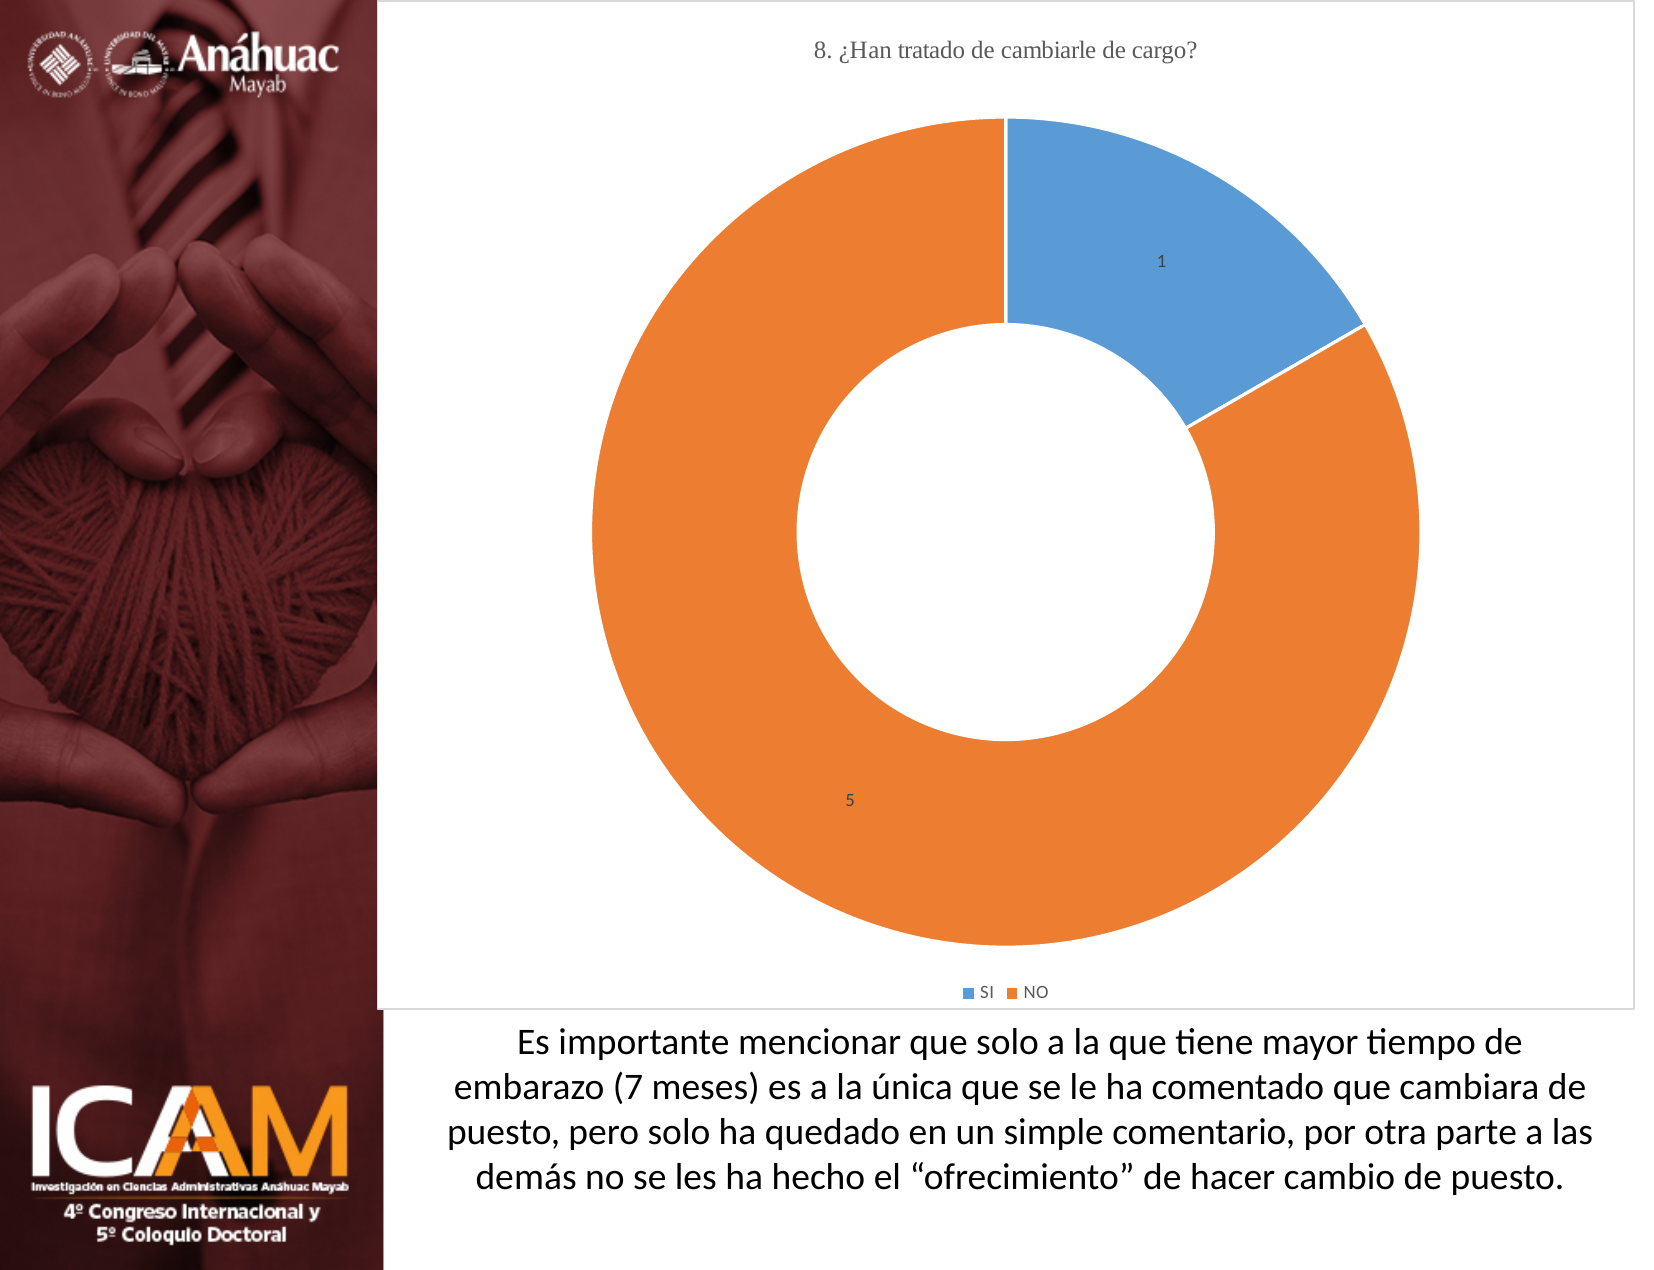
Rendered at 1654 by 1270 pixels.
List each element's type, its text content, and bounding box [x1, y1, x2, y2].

picture [0, 0, 1654, 1270]
text_box Es importante mencionar que solo a la que tiene mayor tiempo de embarazo (7 meses) es a la única que se le ha comentado que cambiara de puesto, pero solo ha quedado en un simple comentario, por otra parte a las demás no se les ha hecho el “ofrecimiento” de hacer cambio de puesto. [424, 1010, 1617, 1205]
chart [376, 0, 1635, 1010]
